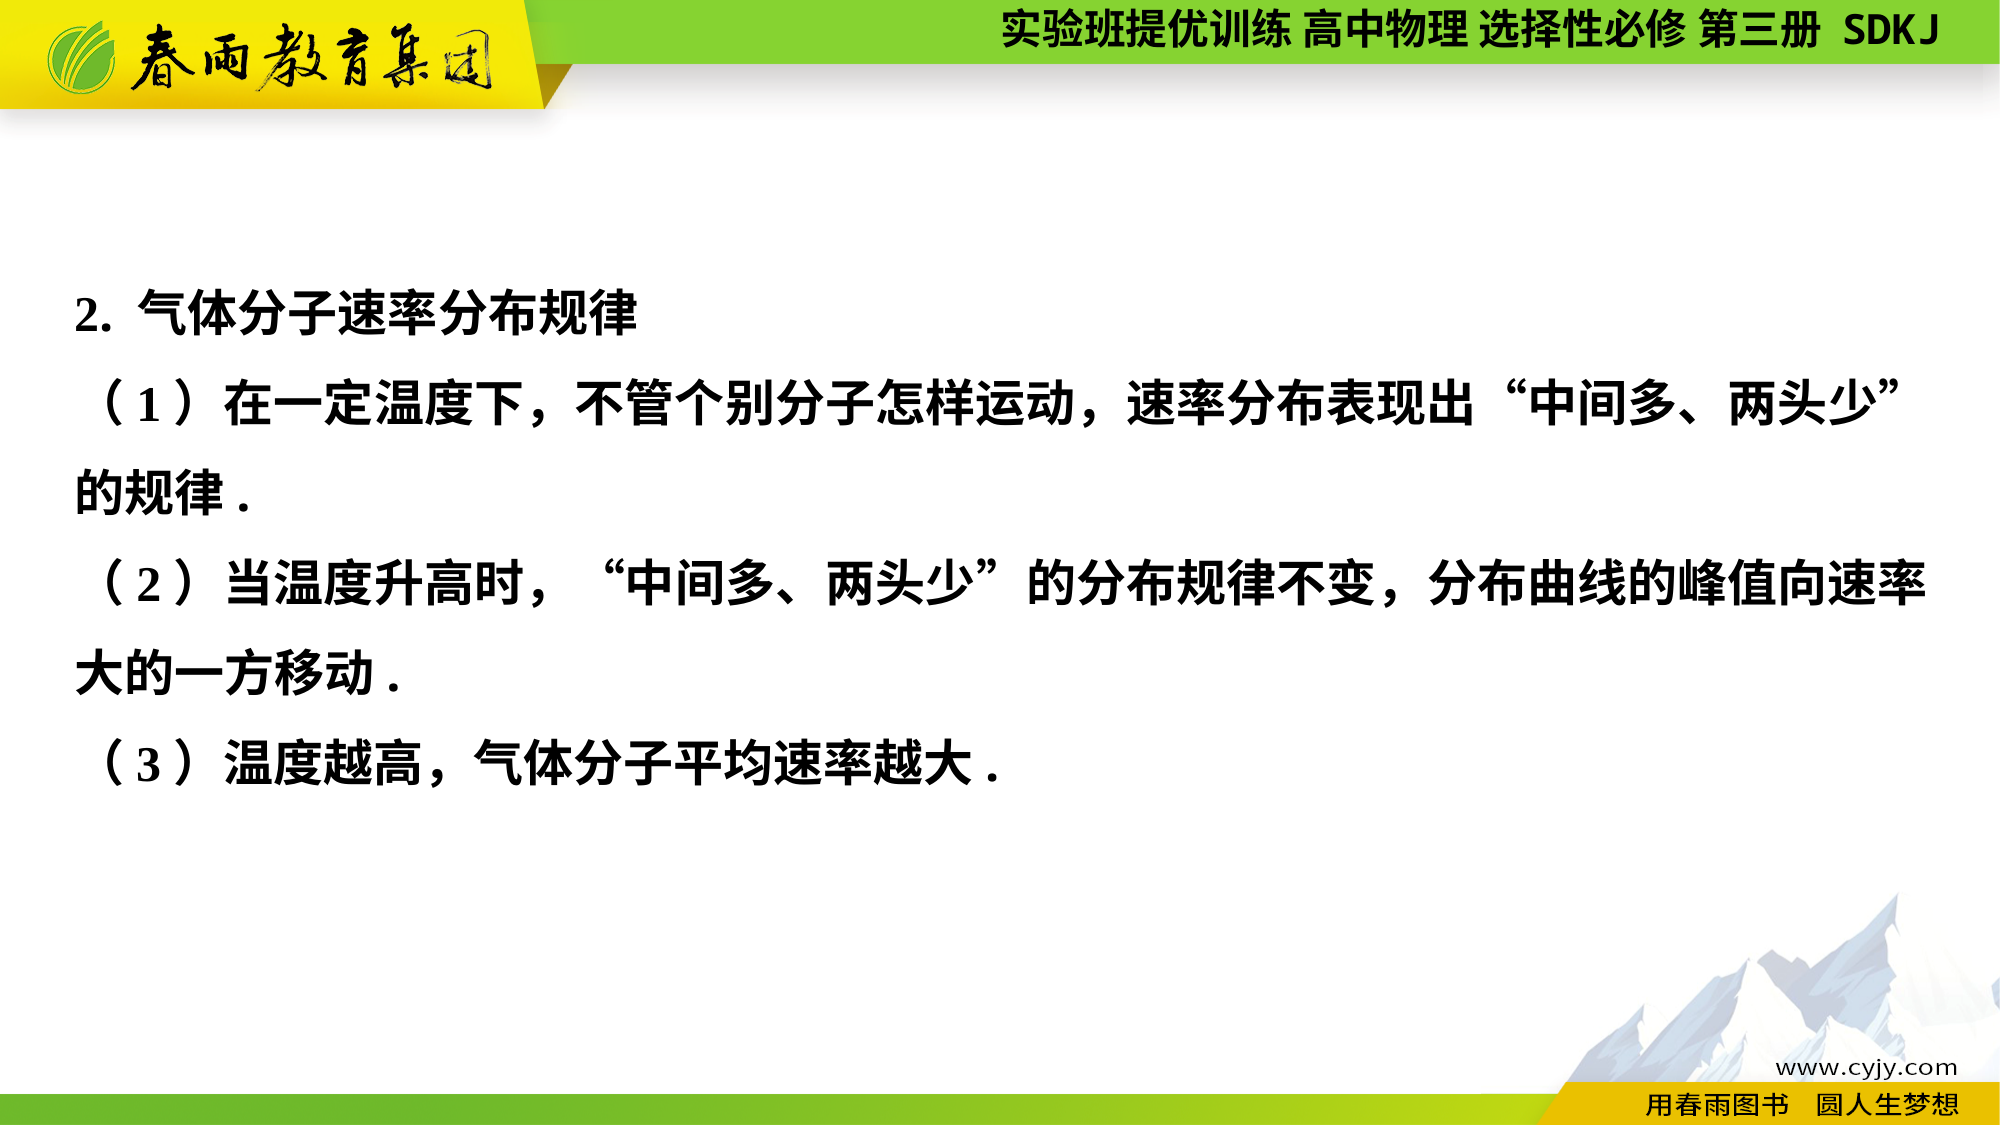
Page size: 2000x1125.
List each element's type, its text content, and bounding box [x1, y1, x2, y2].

list 2. 气体分子速率分布规律 （1）在一定温度下，不管个别分子怎样运动，速率分布表现出“中间多、两头少”的规律. （2）当温度升高时，“中间多、两头少”的分布规律不变，分布曲线的峰值向速率大的一方移动. （3）温度越高，气体分子平均速率越大. [59, 243, 1944, 793]
picture [0, 0, 2000, 1125]
